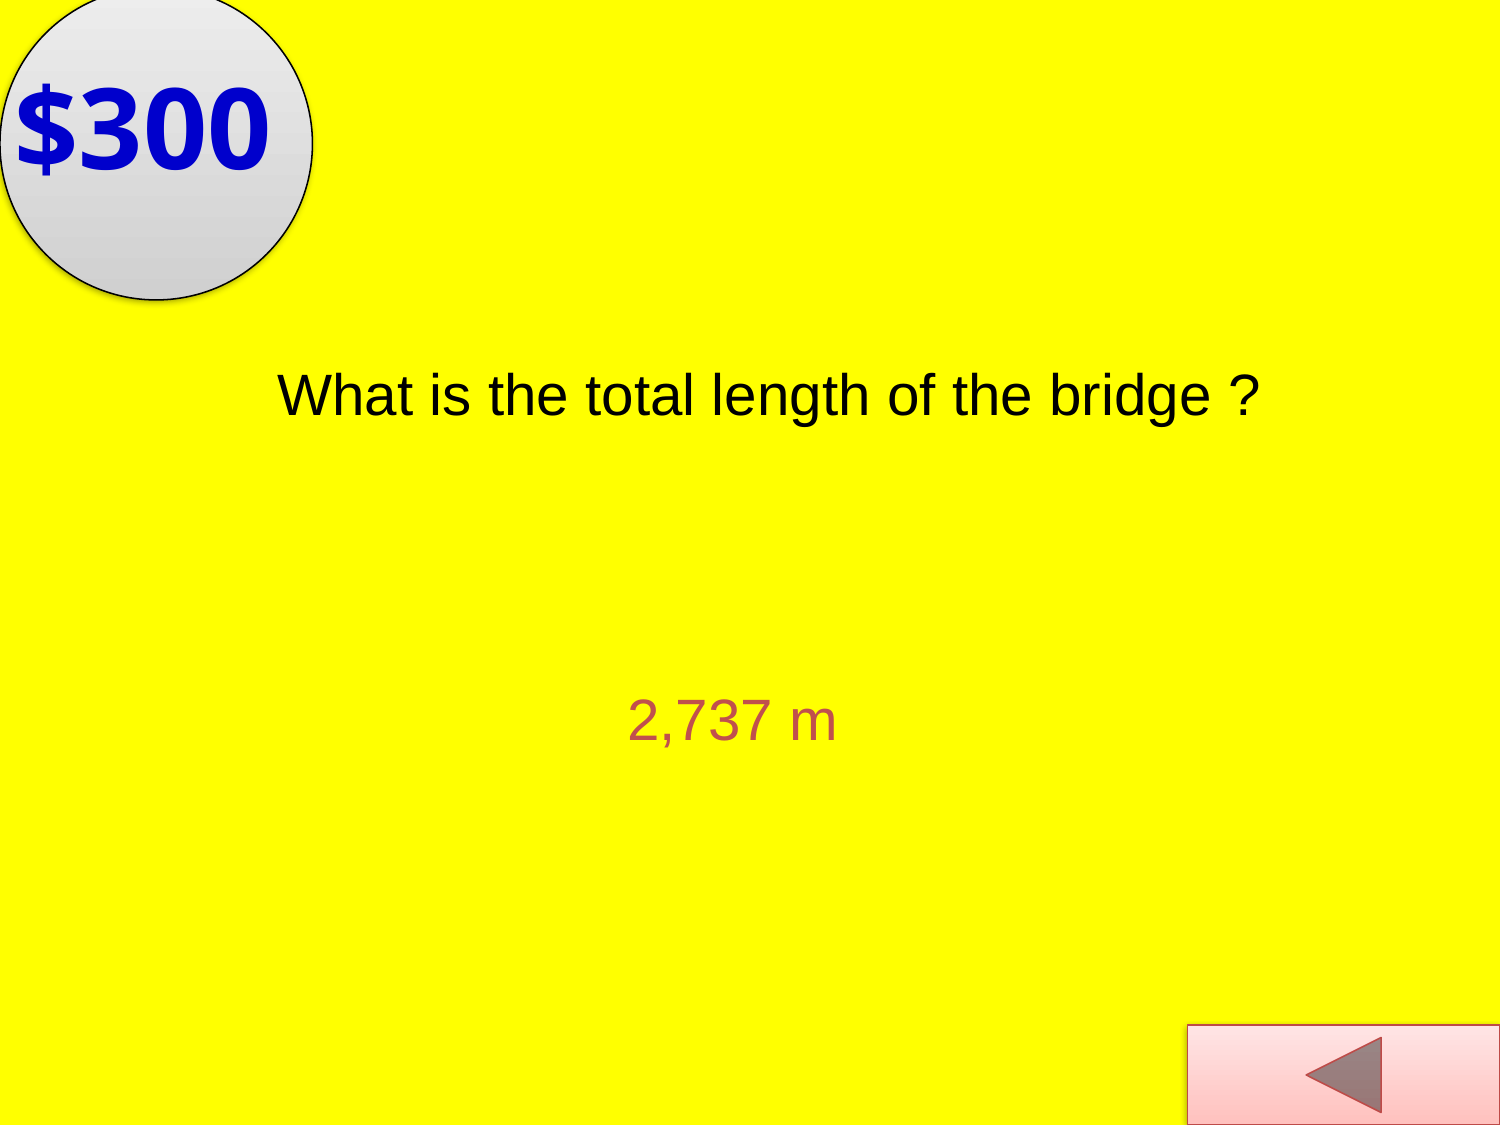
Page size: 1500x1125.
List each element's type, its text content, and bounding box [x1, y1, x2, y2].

text_box 2,737 m [612, 675, 900, 760]
text_box [1187, 1024, 1500, 1125]
text_box What is the total length of the bridge ? [262, 350, 1313, 435]
text_box $300 [0, 49, 1425, 200]
text_box [9, 200, 303, 301]
text_box [30, 0, 282, 49]
